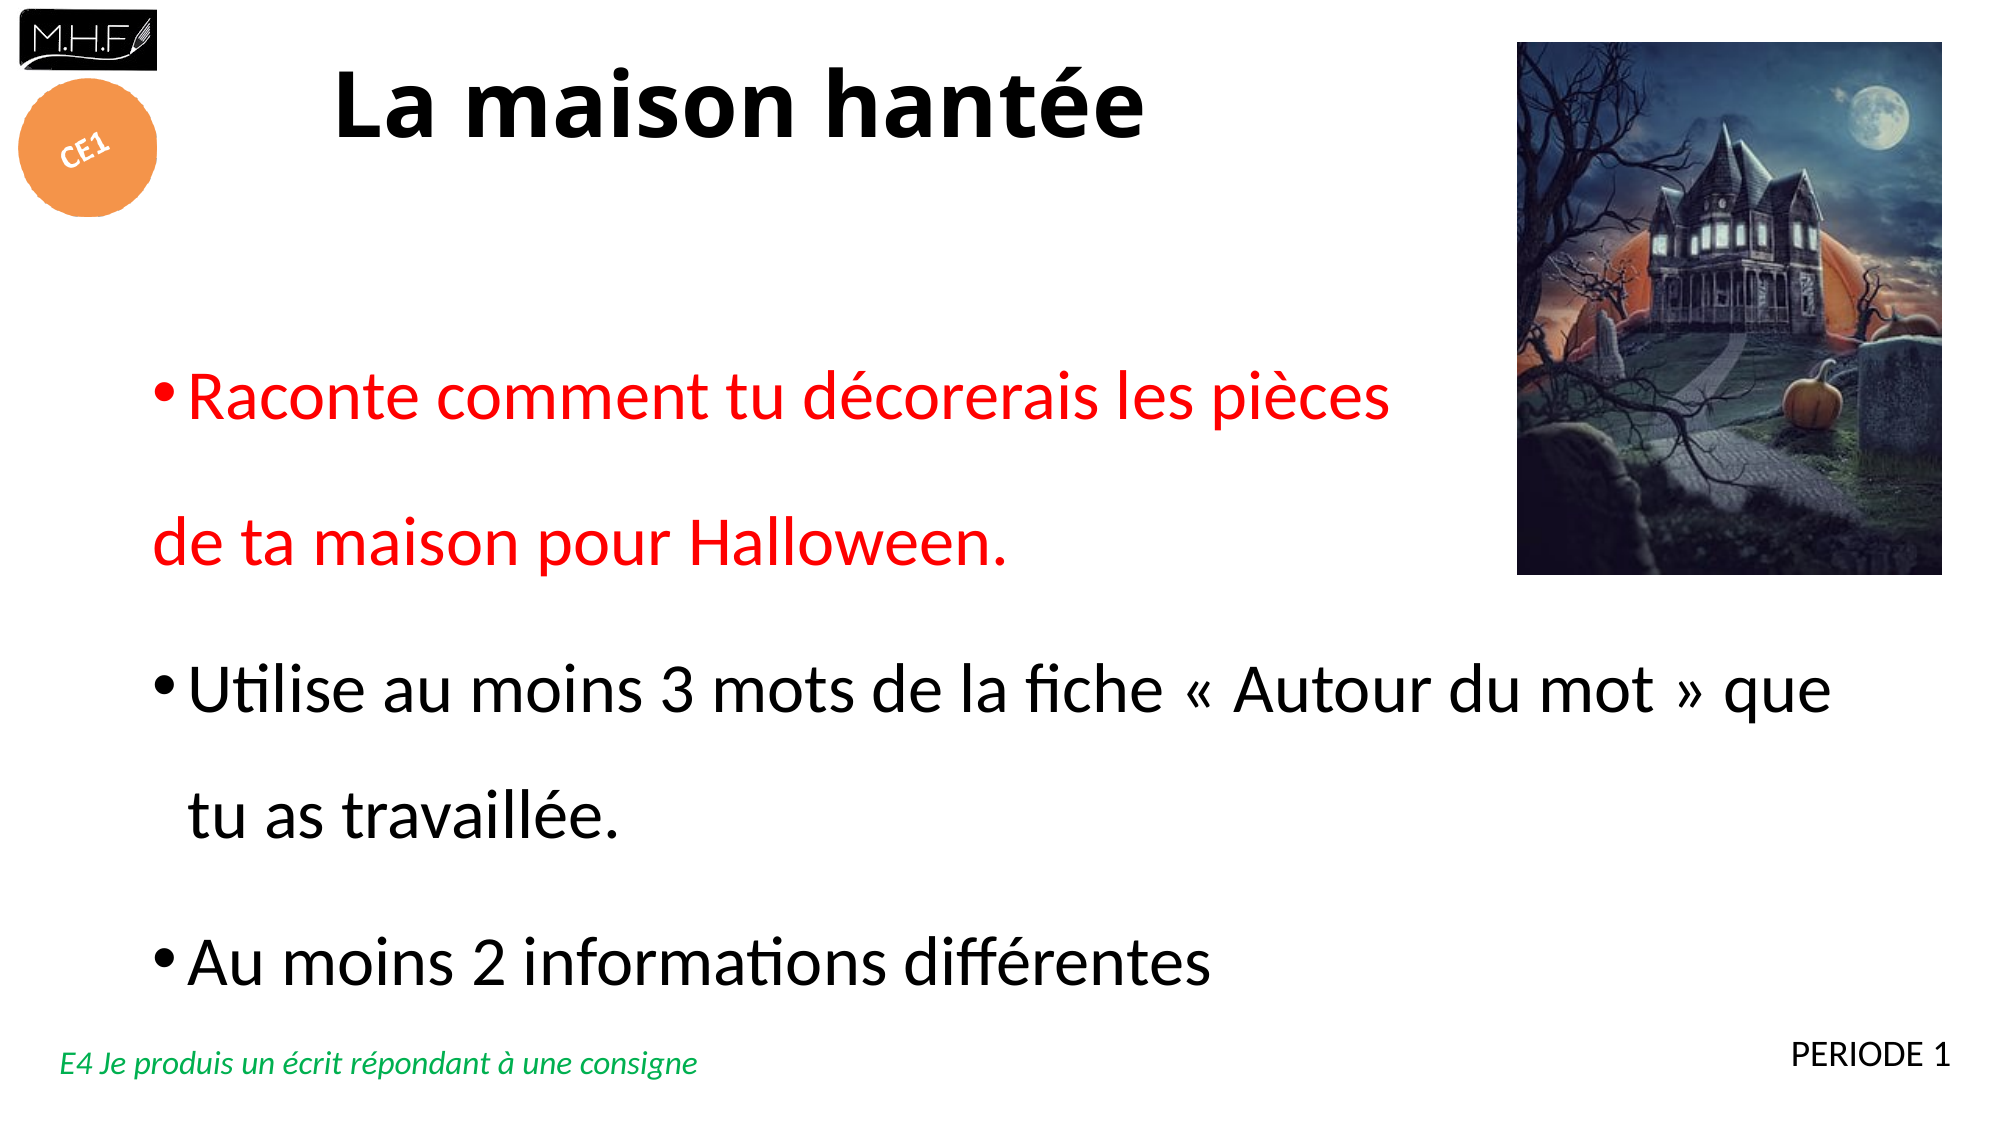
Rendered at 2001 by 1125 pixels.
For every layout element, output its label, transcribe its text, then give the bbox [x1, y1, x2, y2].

title La maison hantée [316, 0, 1863, 218]
picture [16, 7, 157, 74]
picture [18, 78, 157, 218]
text_box E4 Je produis un écrit répondant à une consigne [44, 1038, 1346, 1092]
text_box PERIODE 1 [1362, 1021, 1967, 1082]
picture [1516, 42, 1943, 575]
list Raconte comment tu décorerais les pièces de ta maison pour Halloween. Utilise au moins 3 mots de la fiche « Autour du mot » que tu as travaillée. Au moins 2 informations différentes [137, 299, 1863, 1014]
